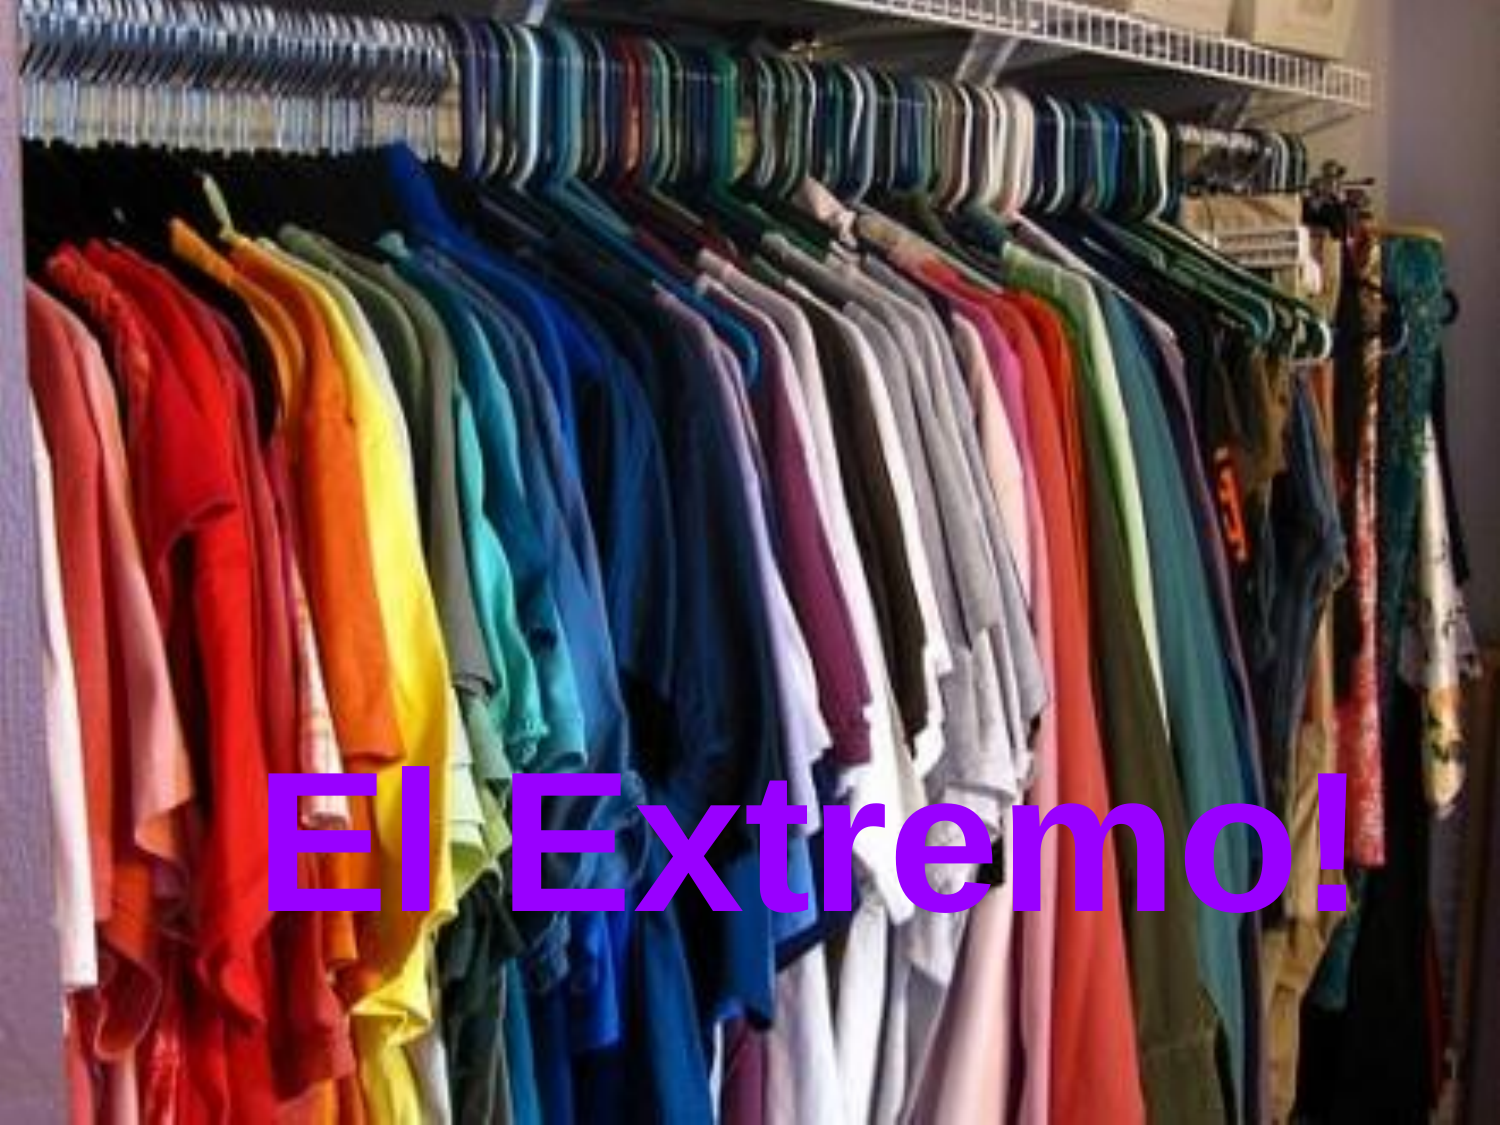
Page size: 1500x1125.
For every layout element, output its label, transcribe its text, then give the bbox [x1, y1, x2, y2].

title El Extremo! [156, 126, 1429, 967]
picture [0, 0, 1500, 1125]
